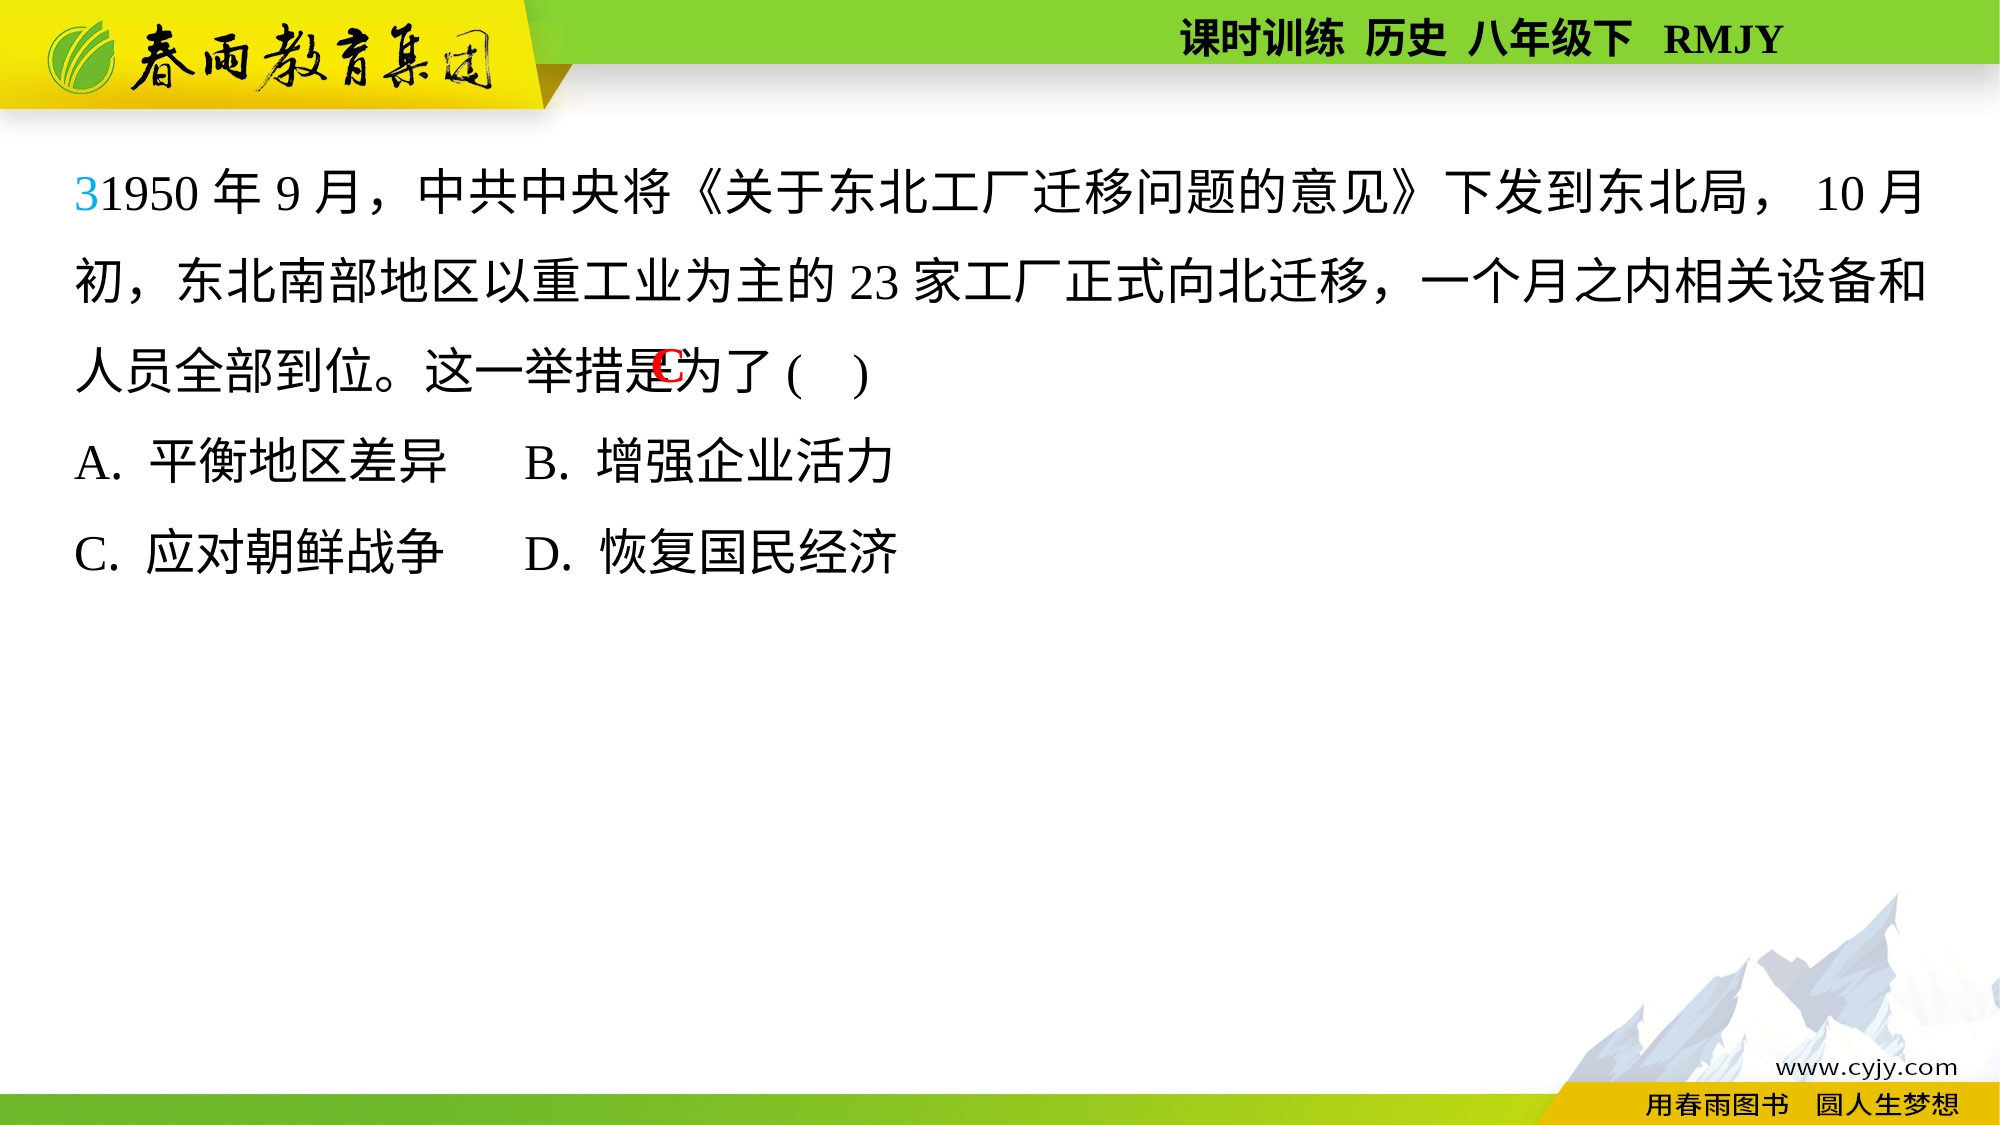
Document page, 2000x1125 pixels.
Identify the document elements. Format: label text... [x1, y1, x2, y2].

text_box C [635, 324, 702, 400]
list 31950年9月，中共中央将《关于东北工厂迁移问题的意见》下发到东北局，10月初，东北南部地区以重工业为主的23家工厂正式向北迁移，一个月之内相关设备和人员全部到位。这一举措是为了( ) A. 平衡地区差异 B. 增强企业活力 C. 应对朝鲜战争 D. 恢复国民经济 [59, 122, 1944, 592]
picture [0, 0, 2000, 1125]
